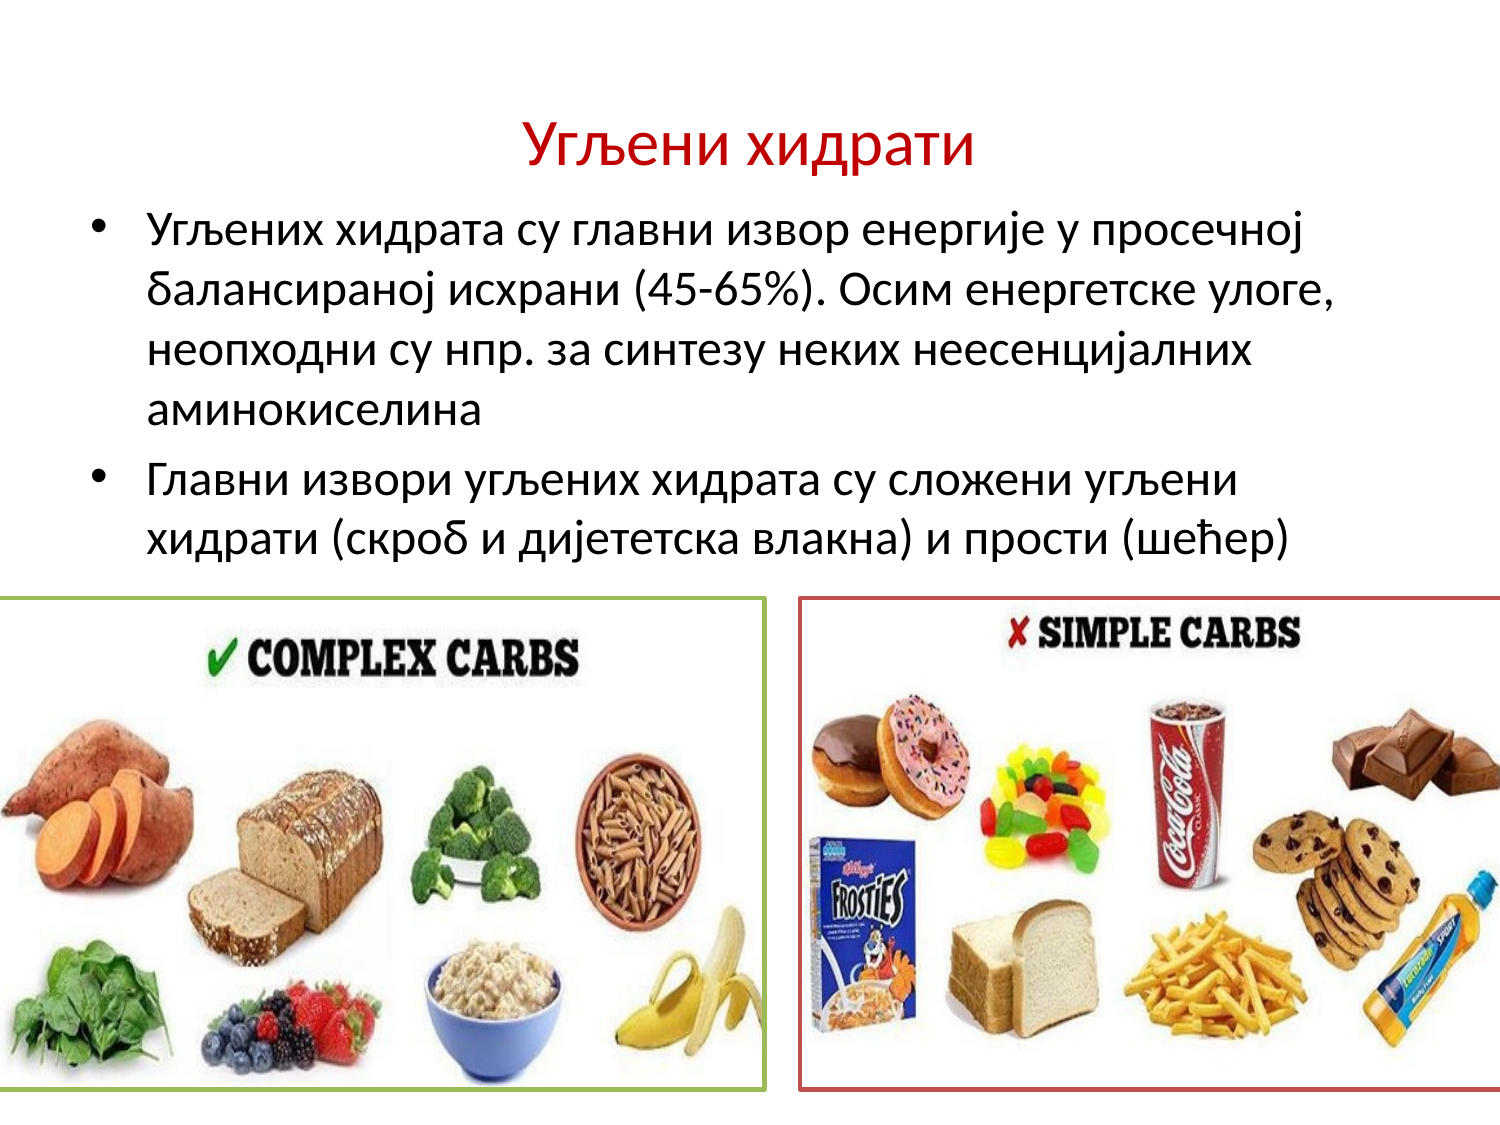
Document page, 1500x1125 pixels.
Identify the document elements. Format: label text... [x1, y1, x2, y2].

picture [801, 599, 1500, 1088]
list Угљених хидрата су главни извор енергије у просечној балансираној исхрани (45-65%). Осим енергетске улоге, неопходни су нпр. за синтезу неких неесенцијалних аминокиселина Главни извори угљених хидрата су сложени угљени хидрати (скроб и дијететска влакна) и прости (шећер) [75, 187, 1425, 1123]
title Угљени хидрати [75, 45, 1425, 187]
picture [0, 599, 763, 1088]
